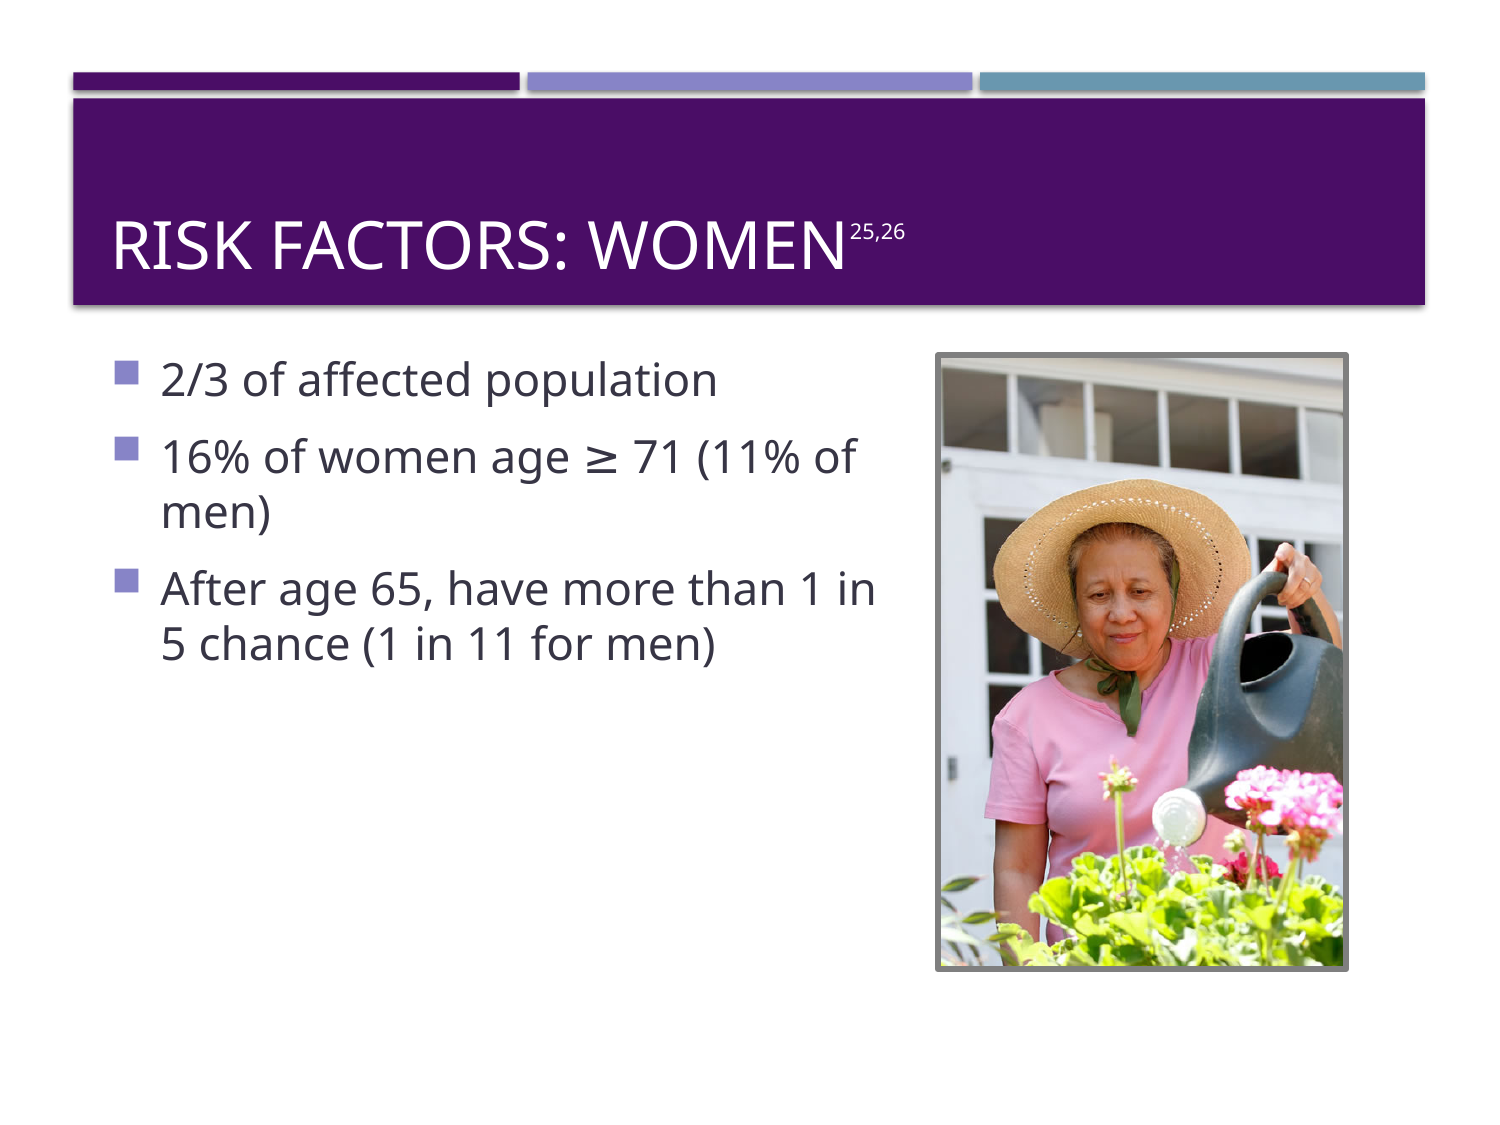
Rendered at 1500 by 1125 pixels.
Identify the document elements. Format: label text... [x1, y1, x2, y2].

picture [940, 357, 1344, 967]
title Risk Factors: Women25,26 [95, 112, 1406, 291]
list 2/3 of affected population 16% of women age ≥ 71 (11% of men) After age 65, have more than 1 in 5 chance (1 in 11 for men) [95, 365, 900, 962]
